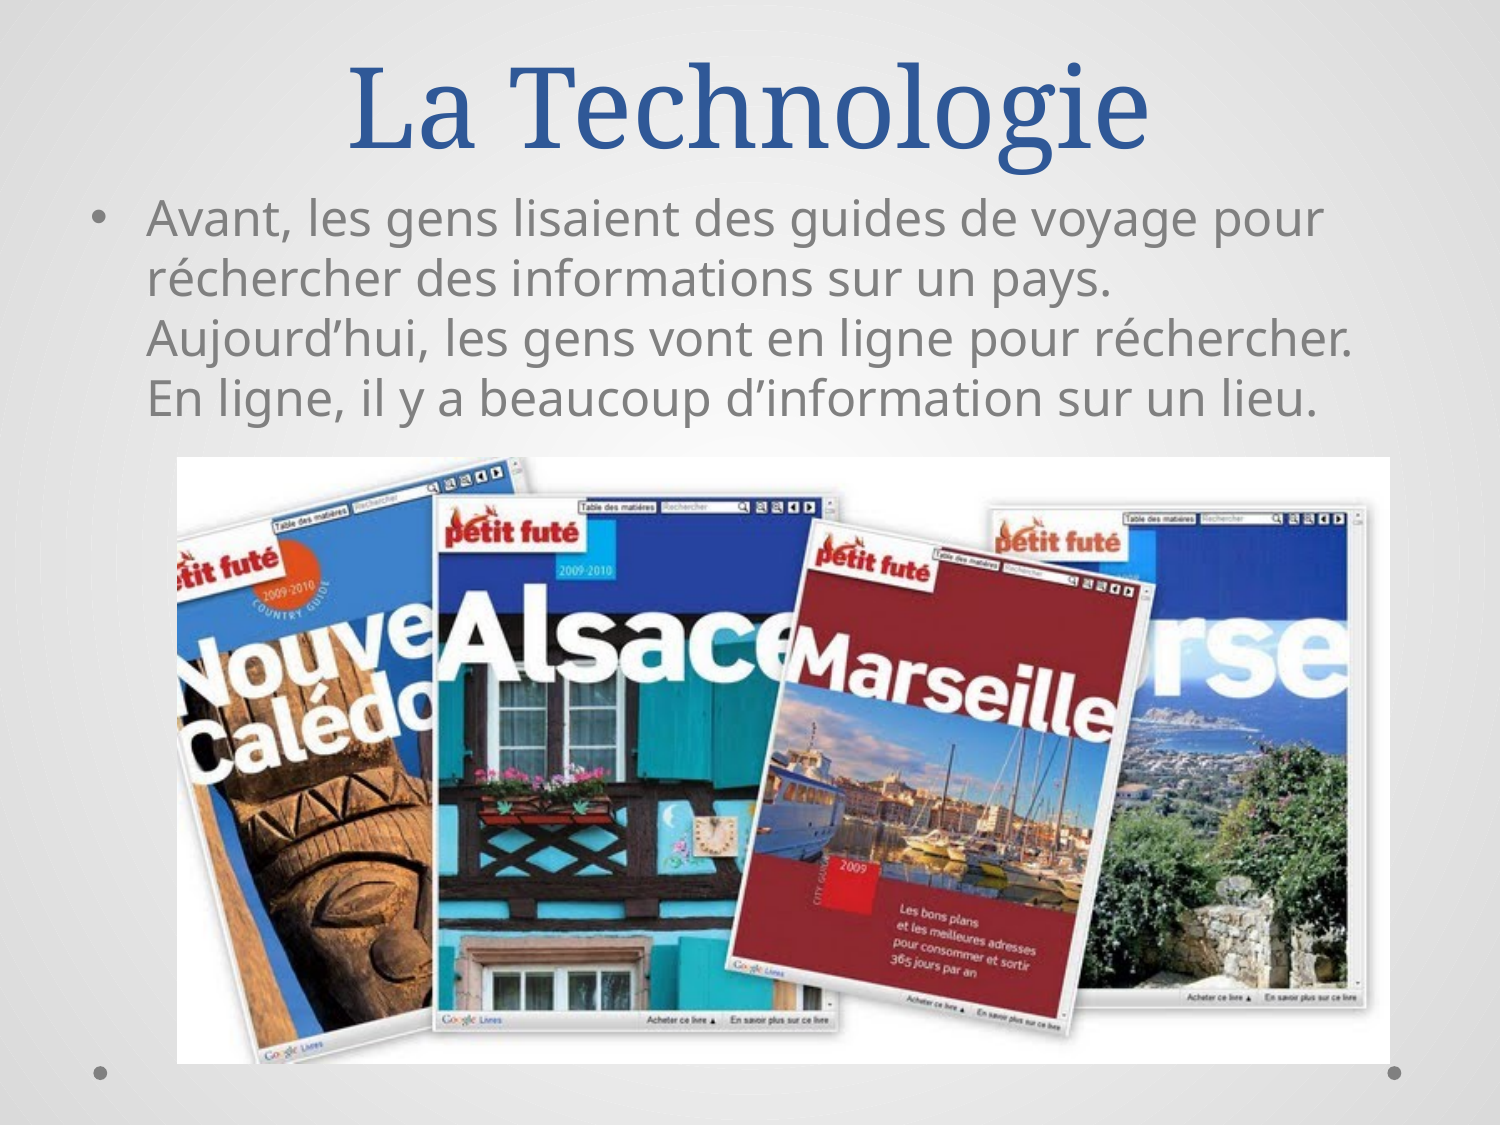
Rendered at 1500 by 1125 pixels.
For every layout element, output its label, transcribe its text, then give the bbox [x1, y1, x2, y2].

list Avant, les gens lisaient des guides de voyage pour réchercher des informations sur un pays. Aujourd’hui, les gens vont en ligne pour réchercher. En ligne, il y a beaucoup d’information sur un lieu. [75, 178, 1425, 922]
picture [177, 457, 1390, 1065]
title La Technologie [75, 0, 1425, 178]
